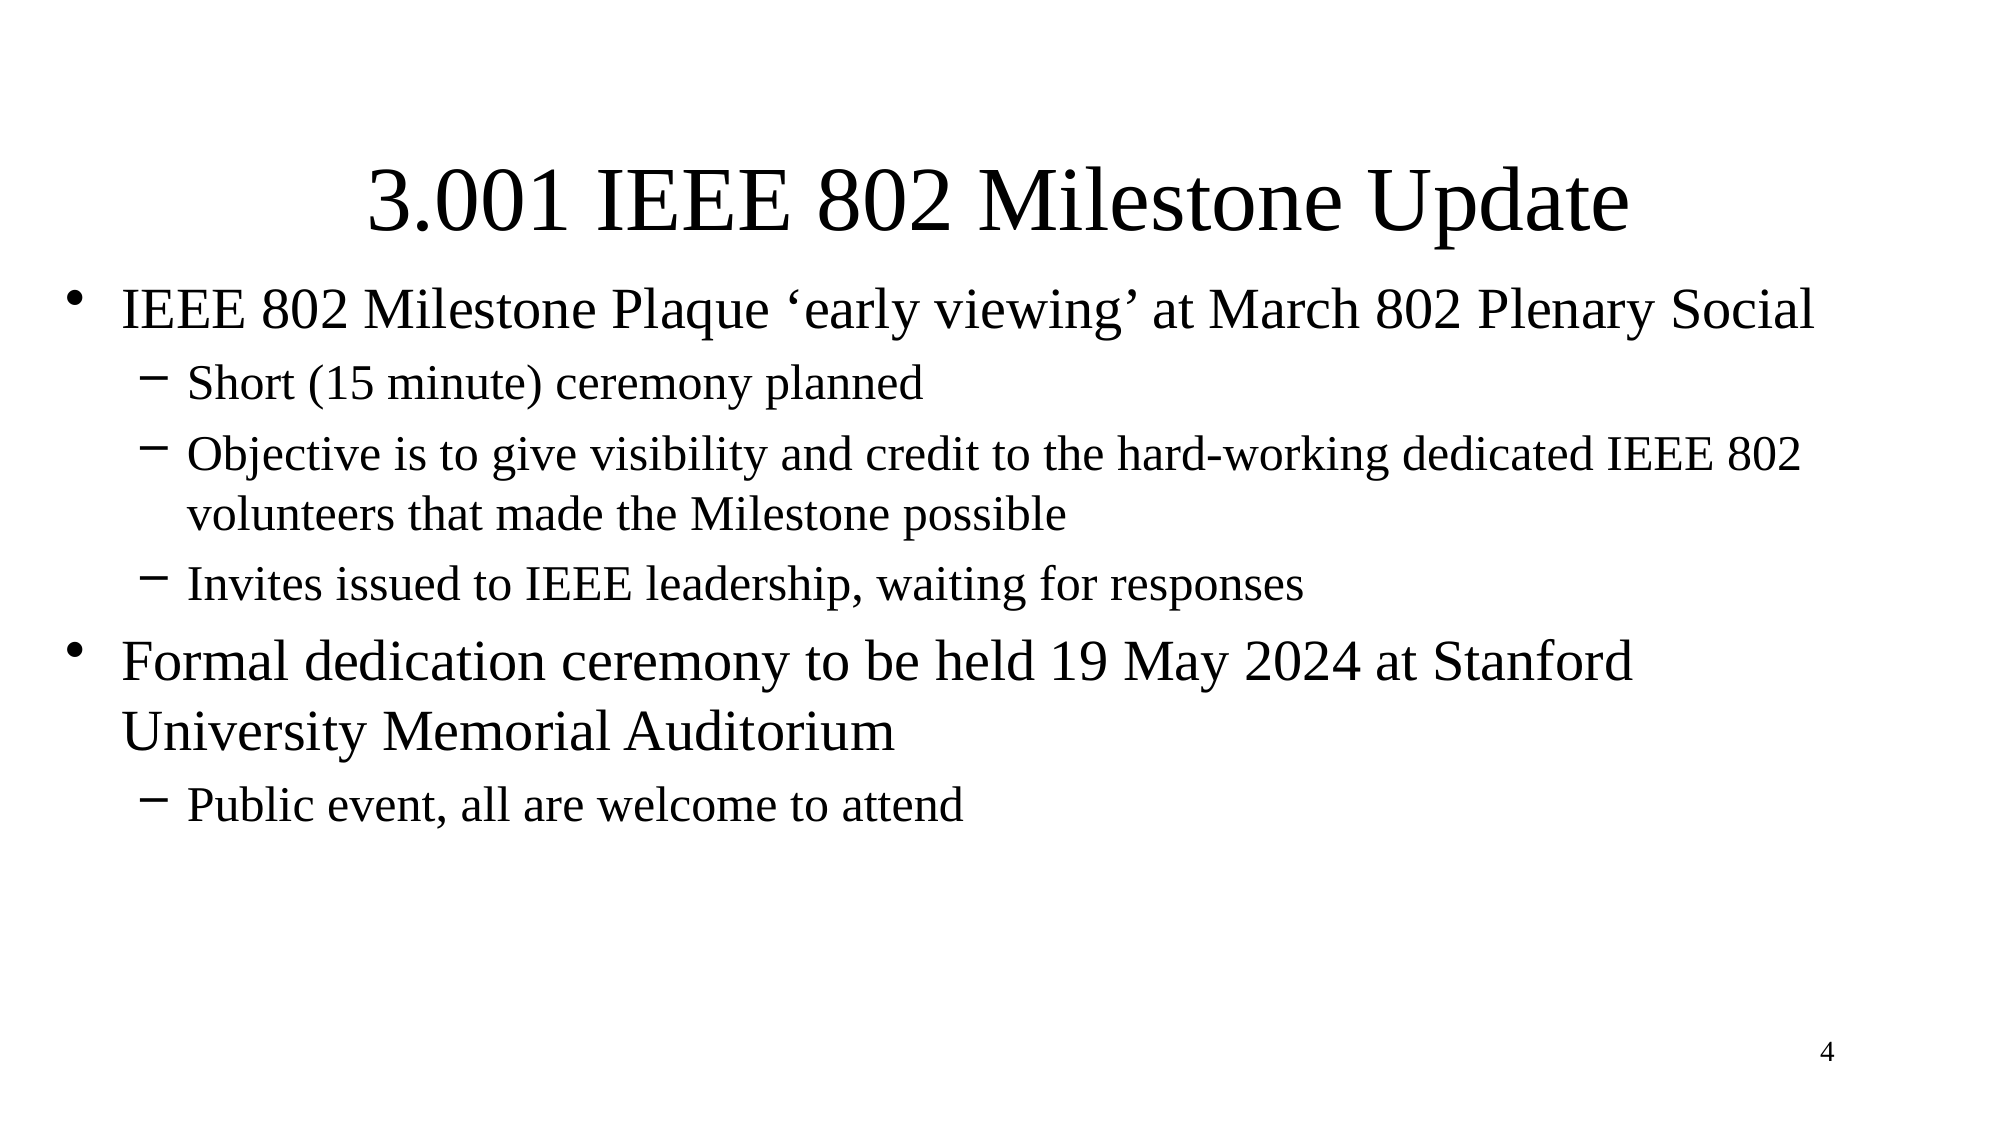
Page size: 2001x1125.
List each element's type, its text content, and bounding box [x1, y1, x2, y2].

list IEEE 802 Milestone Plaque ‘early viewing’ at March 802 Plenary Social Short (15 minute) ceremony planned Objective is to give visibility and credit to the hard-working dedicated IEEE 802 volunteers that made the Milestone possible Invites issued to IEEE leadership, waiting for responses Formal dedication ceremony to be held 19 May 2024 at Stanford University Memorial Auditorium Public event, all are welcome to attend [49, 262, 1851, 938]
title 3.001 IEEE 802 Milestone Update [149, 99, 1851, 262]
slide_number 4 [1433, 1024, 1851, 1101]
